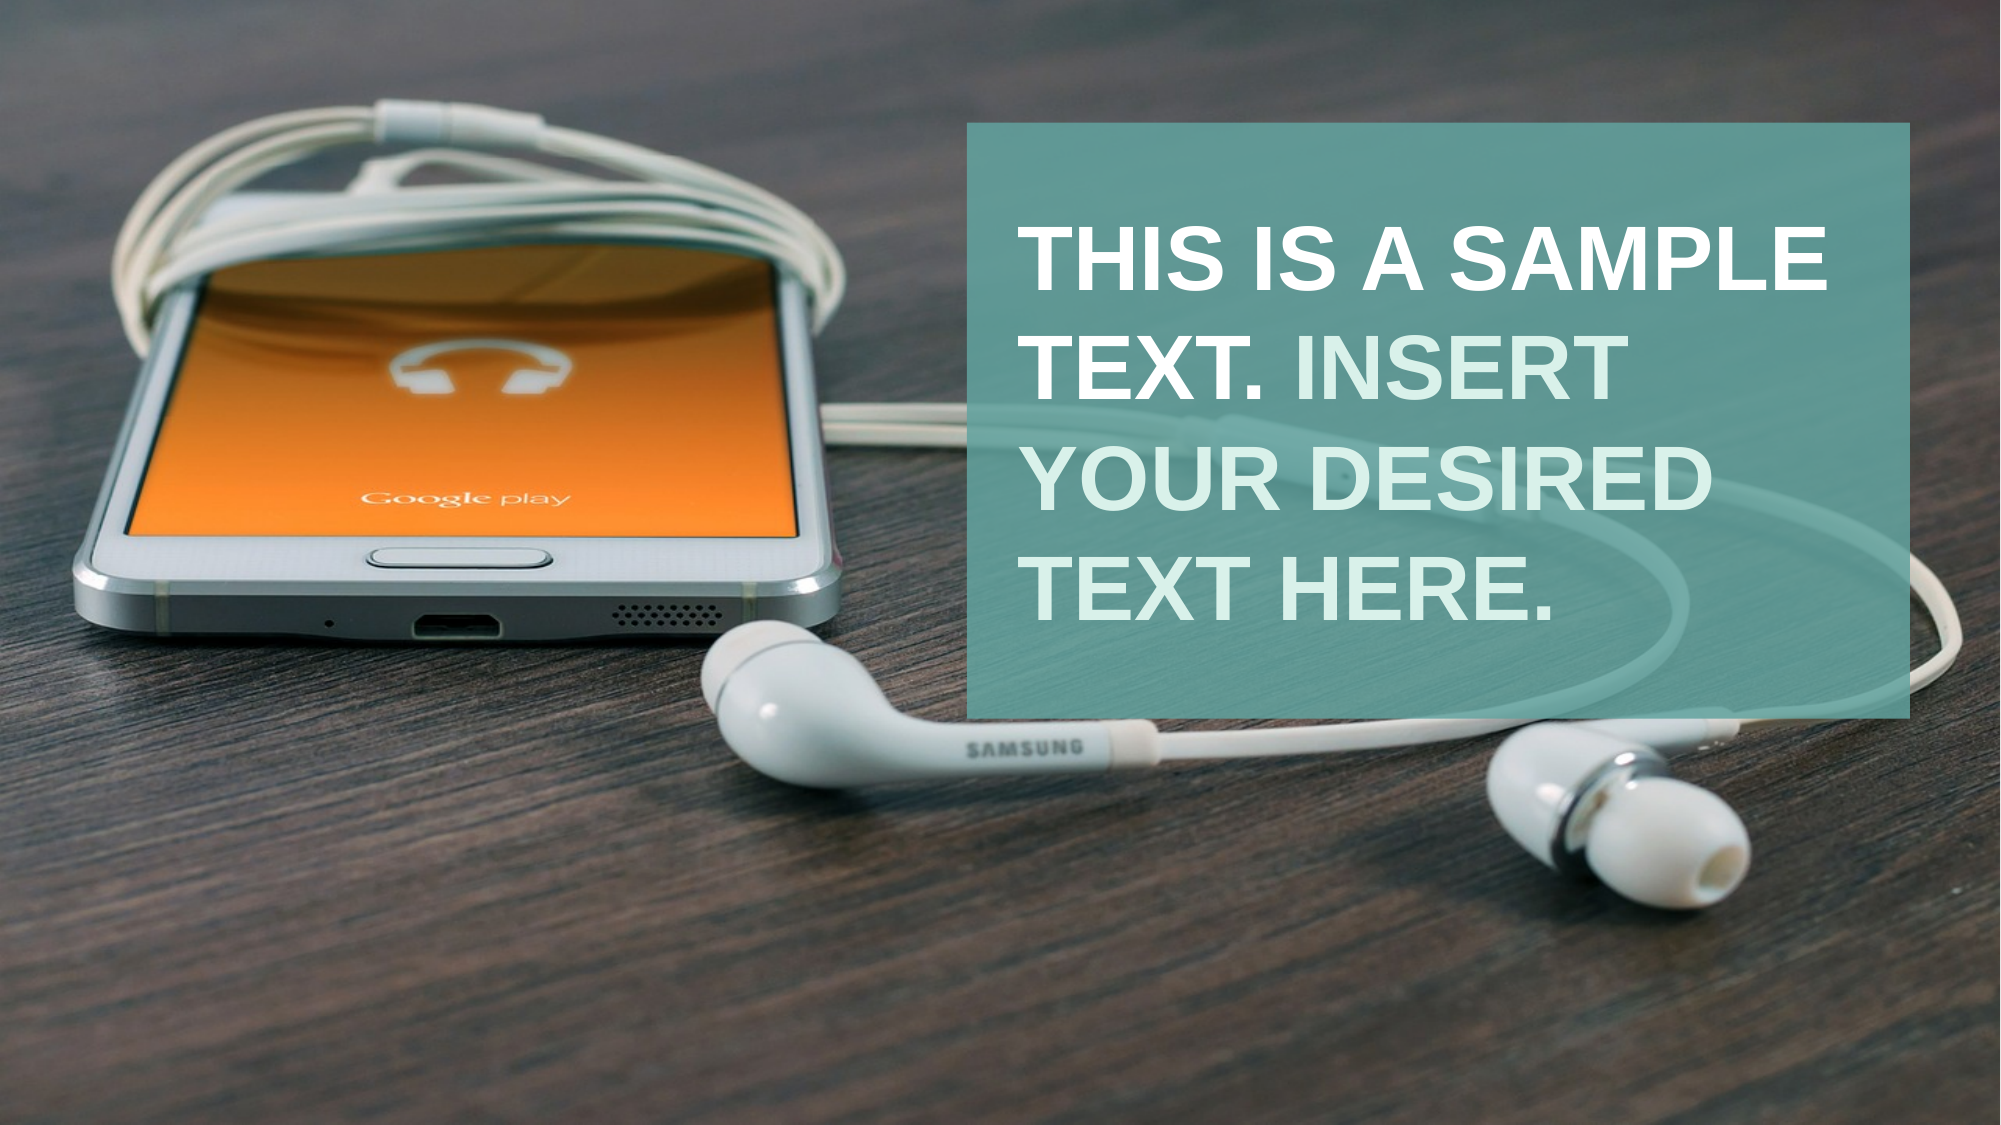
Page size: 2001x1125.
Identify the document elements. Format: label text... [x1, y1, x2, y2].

picture [0, 0, 2001, 1125]
text_box [966, 122, 1911, 720]
text_box This is a sample text. Insert your desired text here. [1002, 190, 1874, 646]
